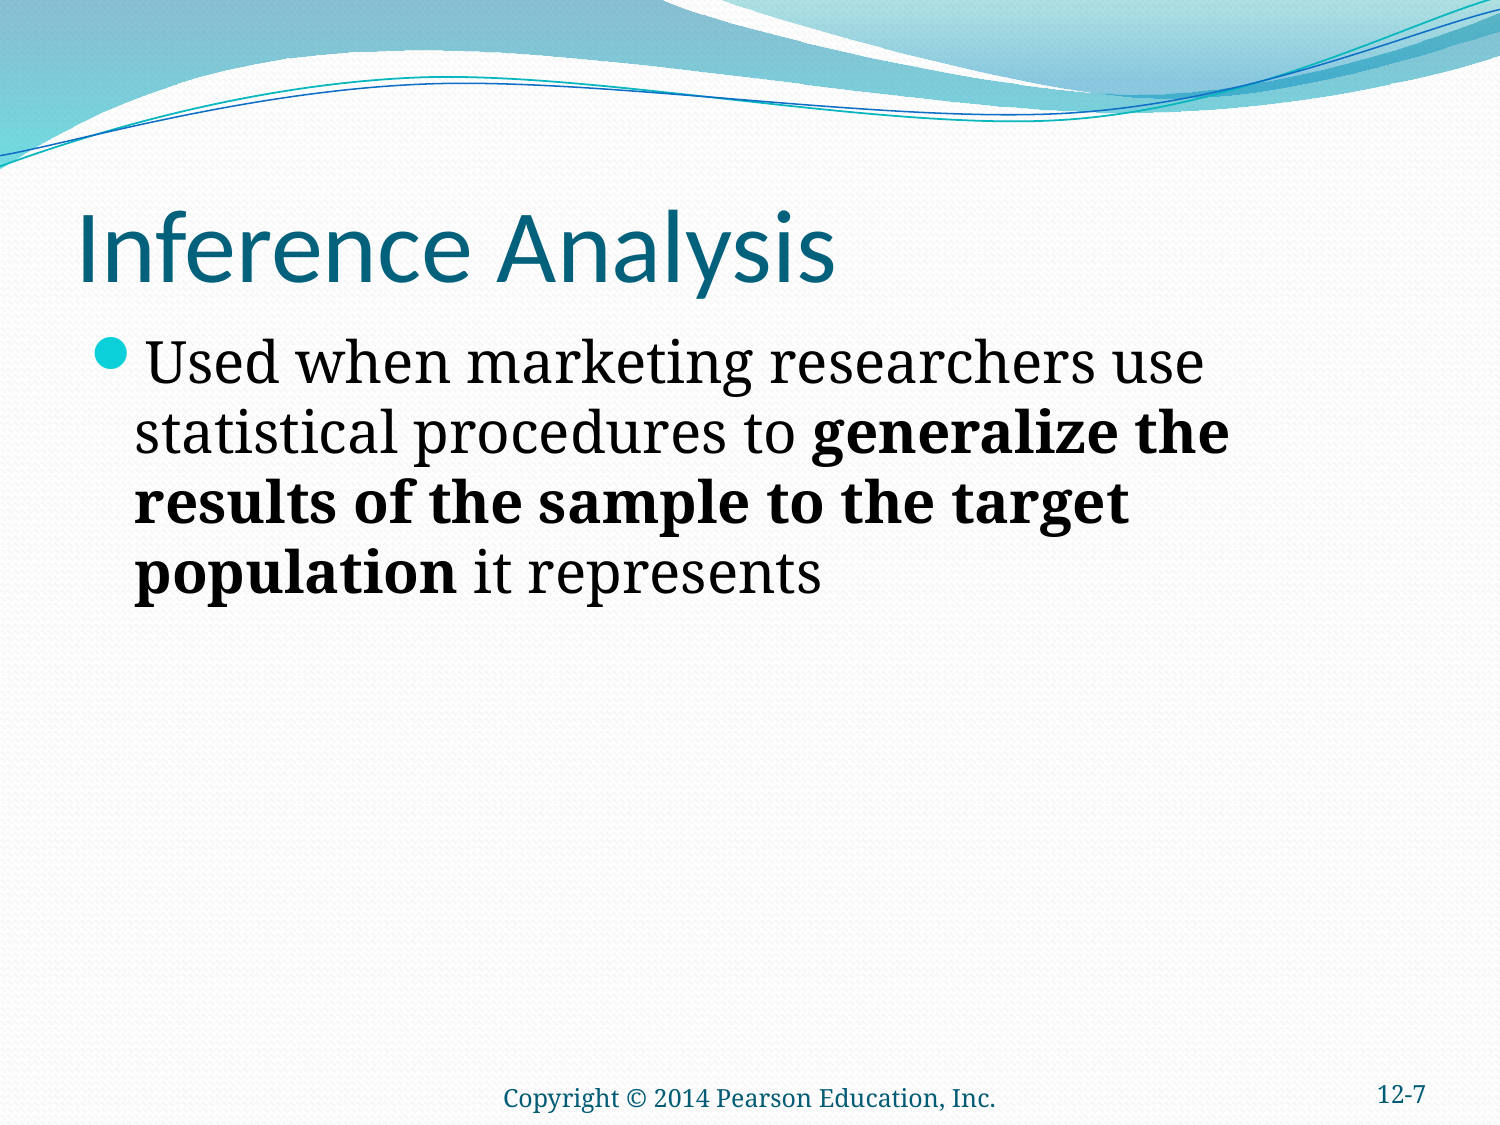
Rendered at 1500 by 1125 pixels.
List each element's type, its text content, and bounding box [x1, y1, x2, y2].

list Used when marketing researchers use statistical procedures to generalize the results of the sample to the target population it represents [74, 317, 1426, 1038]
title Inference Analysis [74, 115, 1426, 304]
